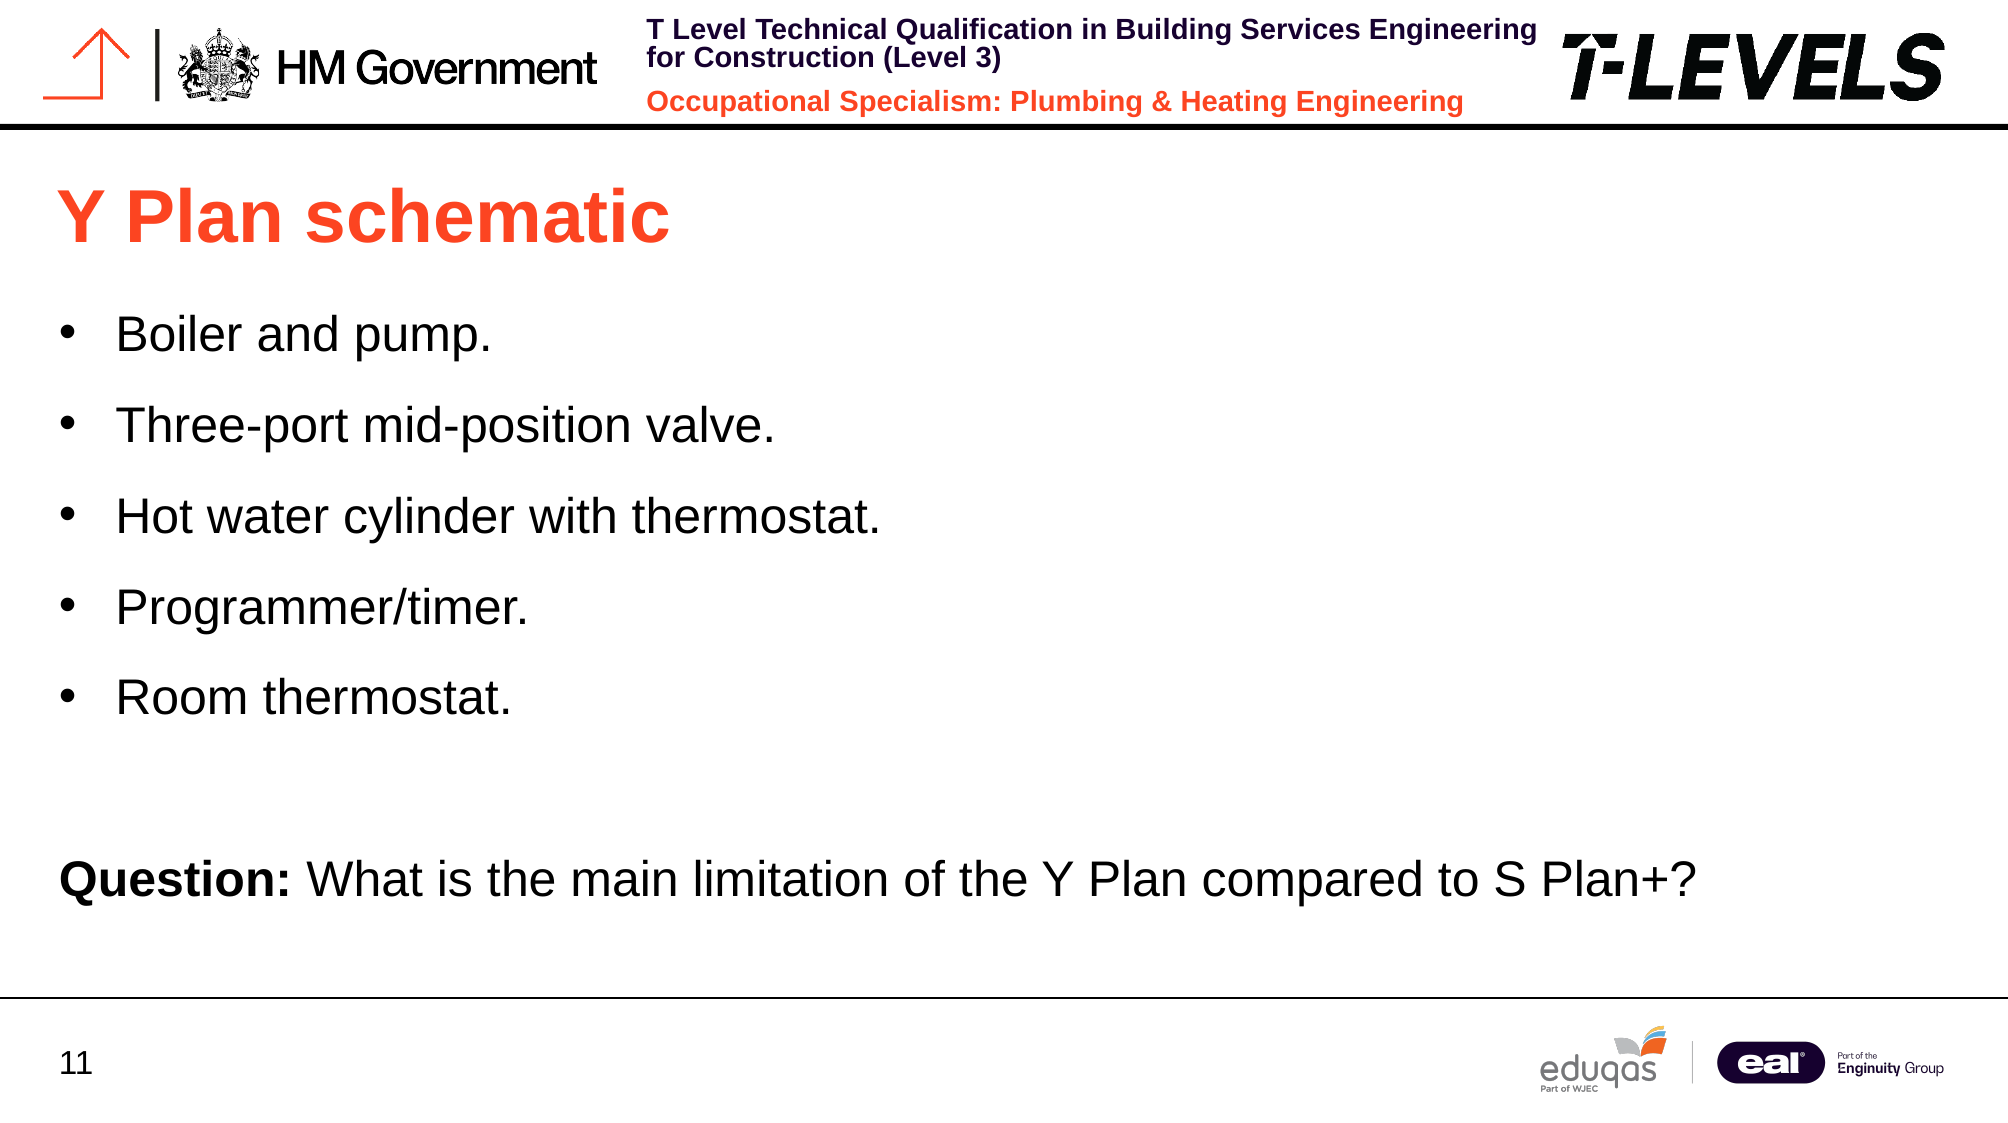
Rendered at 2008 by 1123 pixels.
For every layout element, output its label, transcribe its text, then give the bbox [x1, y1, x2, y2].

title Y Plan schematic [41, 111, 1949, 314]
picture [155, 28, 597, 102]
list Boiler and pump. Three-port mid-position valve. Hot water cylinder with thermostat. Programmer/timer. Room thermostat. Question: What is the main limitation of the Y Plan compared to S Plan+? [59, 295, 1949, 975]
picture [1543, 25, 1964, 108]
picture [1535, 1021, 1949, 1097]
picture [38, 27, 136, 100]
